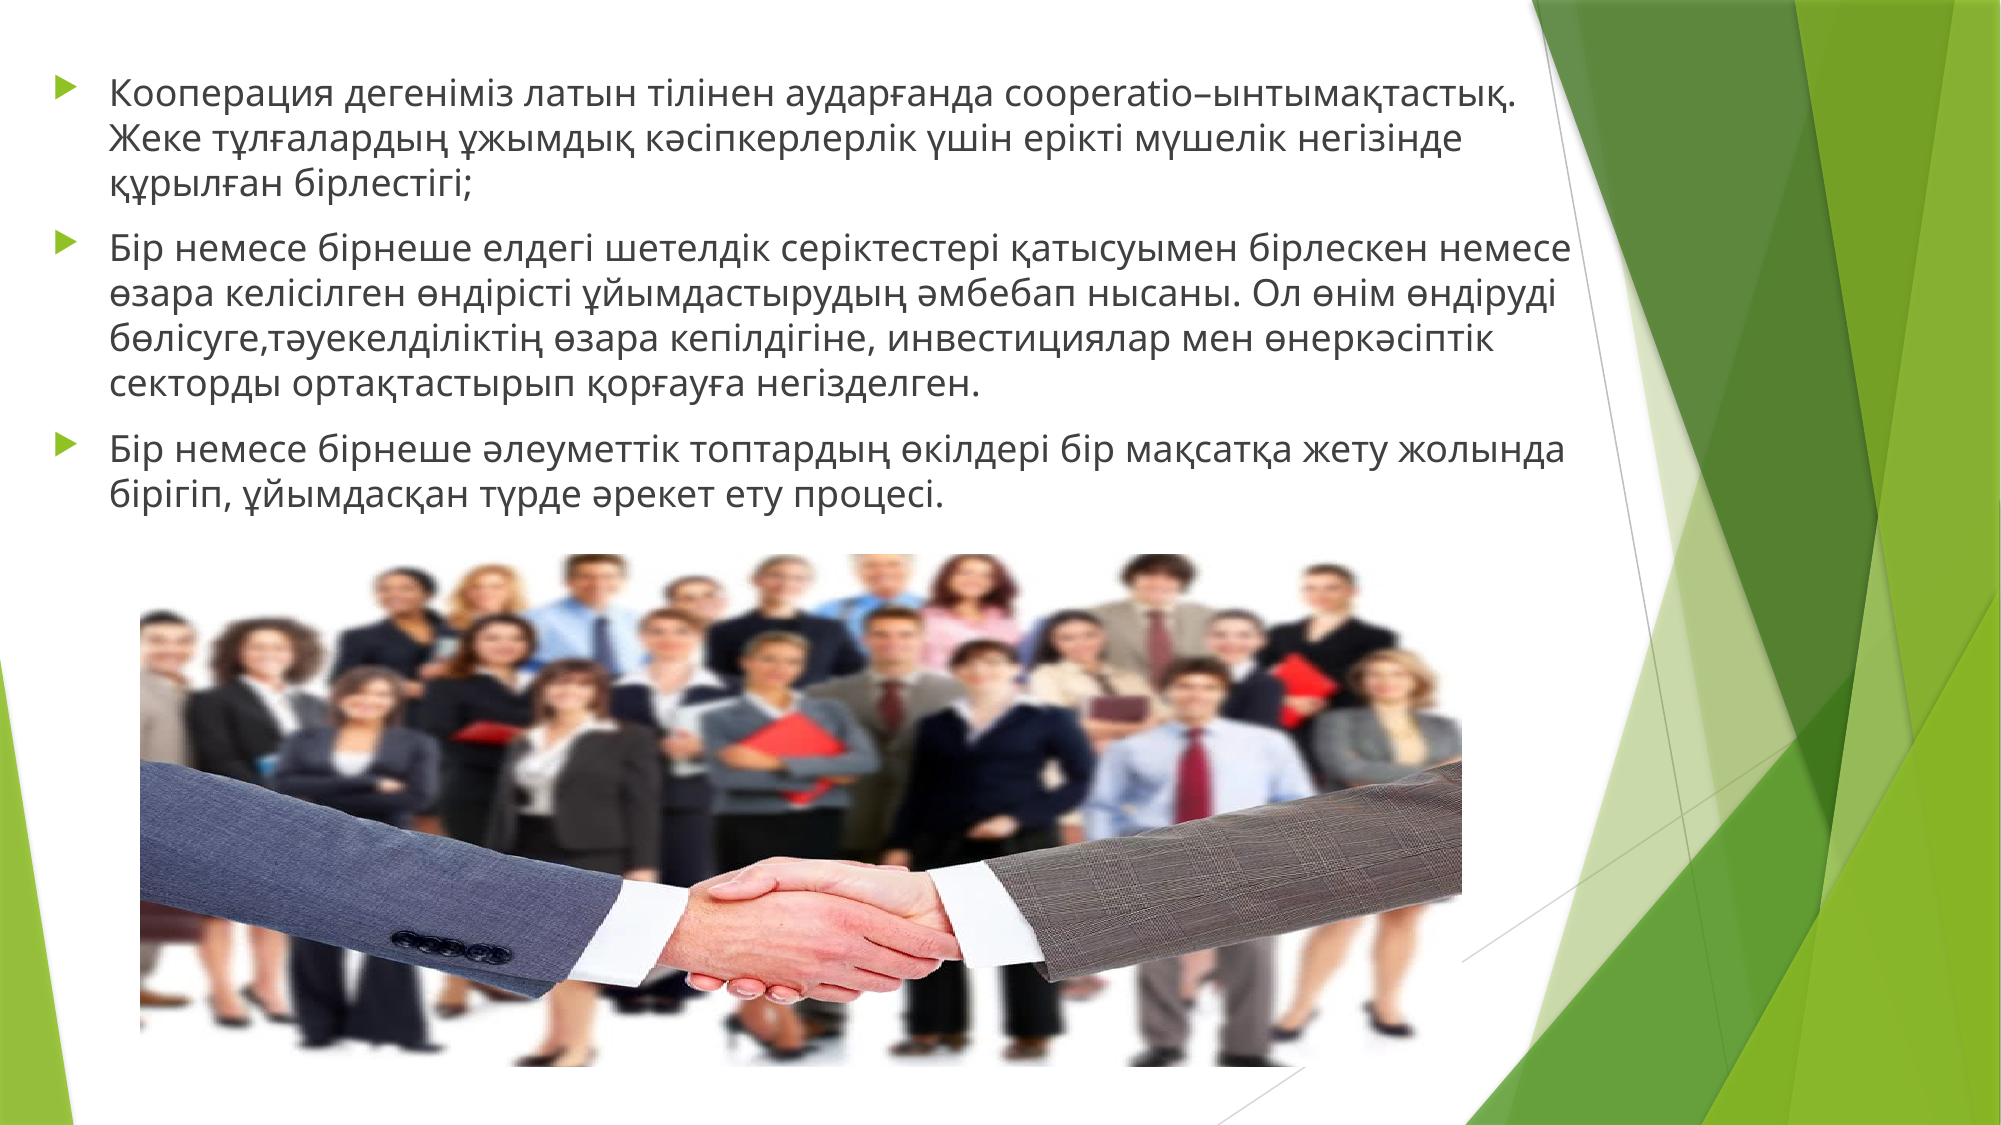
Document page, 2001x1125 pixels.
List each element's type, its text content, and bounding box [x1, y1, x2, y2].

list Кооперация дегеніміз латын тілінен аударғанда cooperatio–ынтымақтастық. Жеке тұлғалардың ұжымдық кәсіпкерлерлік үшін ерікті мүшелік негізінде құрылған бірлестігі; Бір немесе бірнеше елдегі шетелдік серіктестері қатысуымен бірлескен немесе өзара келісілген өндірісті ұйымдастырудың әмбебап нысаны. Ол өнім өндіруді бөлісуге,тәуекелділіктің өзара кепілдігіне, инвестициялар мен өнеркәсіптік секторды ортақтастырып қорғауға негізделген. Бір немесе бірнеше әлеуметтік топтардың өкілдері бір мақсатқа жету жолында бірігіп, ұйымдасқан түрде әрекет ету процесі. [37, 61, 1589, 943]
picture [139, 554, 1463, 1068]
